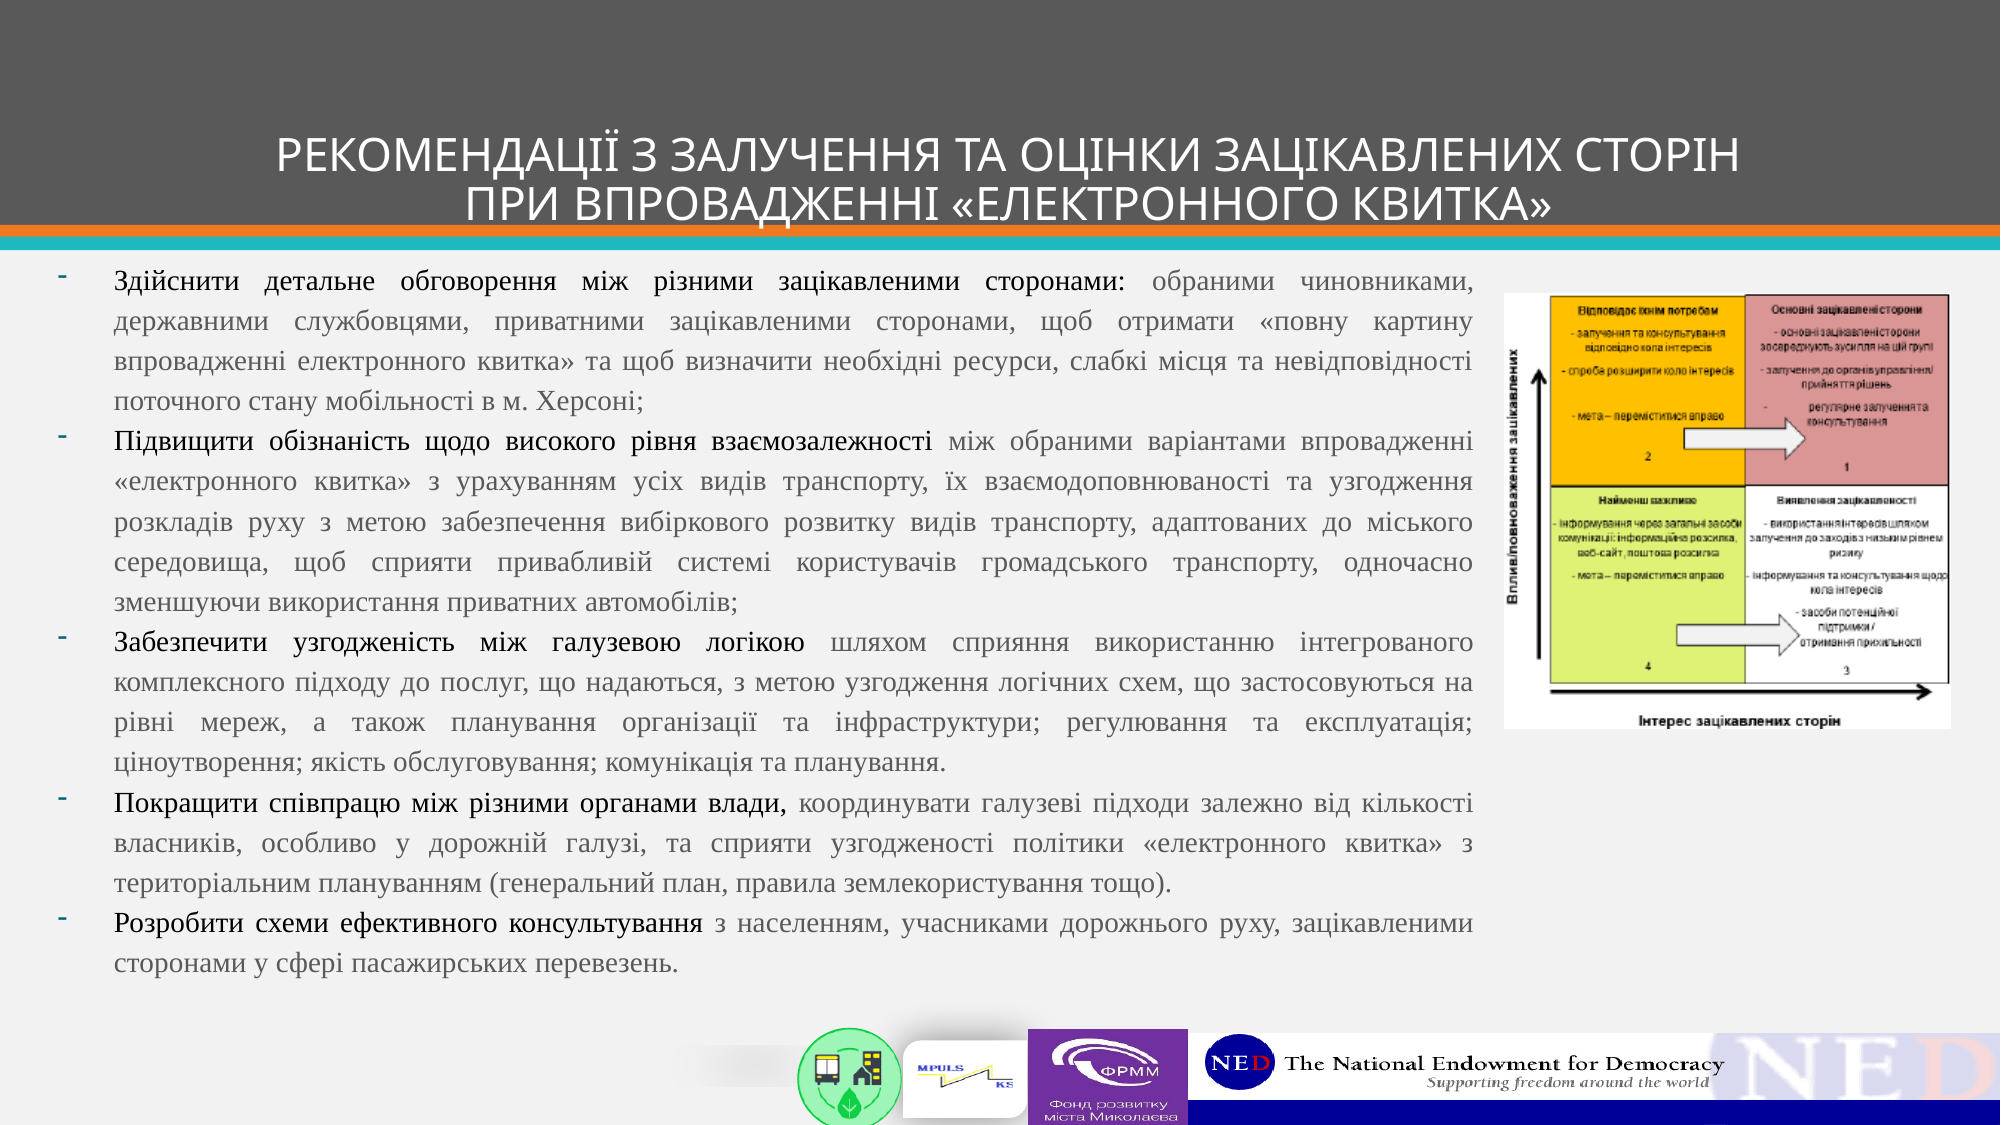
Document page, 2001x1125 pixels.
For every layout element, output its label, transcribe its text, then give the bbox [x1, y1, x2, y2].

picture [1504, 293, 1951, 729]
text_box Здійснити детальне обговорення між різними зацікавленими сторонами: обраними чиновниками, державними службовцями, приватними зацікавленими сторонами, щоб отримати «повну картину впровадженні електронного квитка» та щоб визначити необхідні ресурси, слабкі місця та невідповідності поточного стану мобільності в м. Херсоні; Підвищити обізнаність щодо високого рівня взаємозалежності між обраними варіантами впровадженні «електронного квитка» з урахуванням усіх видів транспорту, їх взаємодоповнюваності та узгодження розкладів руху з метою забезпечення вибіркового розвитку видів транспорту, адаптованих до міського середовища, щоб сприяти привабливій системі користувачів громадського транспорту, одночасно зменшуючи використання приватних автомобілів; Забезпечити узгодженість між галузевою логікою шляхом сприяння використанню інтегрованого комплексного підходу до послуг, що надаються, з метою узгодження логічних схем, що застосовуються на рівні мереж, а також планування організації та інфраструктури; регулювання та експлуатація; ціноутворення; якість обслуговування; комунікація та планування. Покращити співпрацю між різними органами влади, координувати галузеві підходи залежно від кількості власників, особливо у дорожній галузі, та сприяти узгодженості політики «електронного квитка» з територіальним плануванням (генеральний план, правила землекористування тощо). Розробити схеми ефективного консультування з населенням, учасниками дорожнього руху, зацікавленими сторонами у сфері пасажирських перевезень. [42, 248, 1490, 986]
picture [910, 1047, 1020, 1111]
picture [1028, 1029, 2000, 1125]
picture [797, 1027, 902, 1125]
title РЕКОМЕНДАЦІЇ З ЗАЛУЧЕННЯ ТА ОЦІНКИ ЗАЦІКАВЛЕНИХ СТОРІН ПРИ ВПРОВАДЖЕННІ «ЕЛЕКТРОННОГО КВИТКА» [221, 123, 1796, 294]
